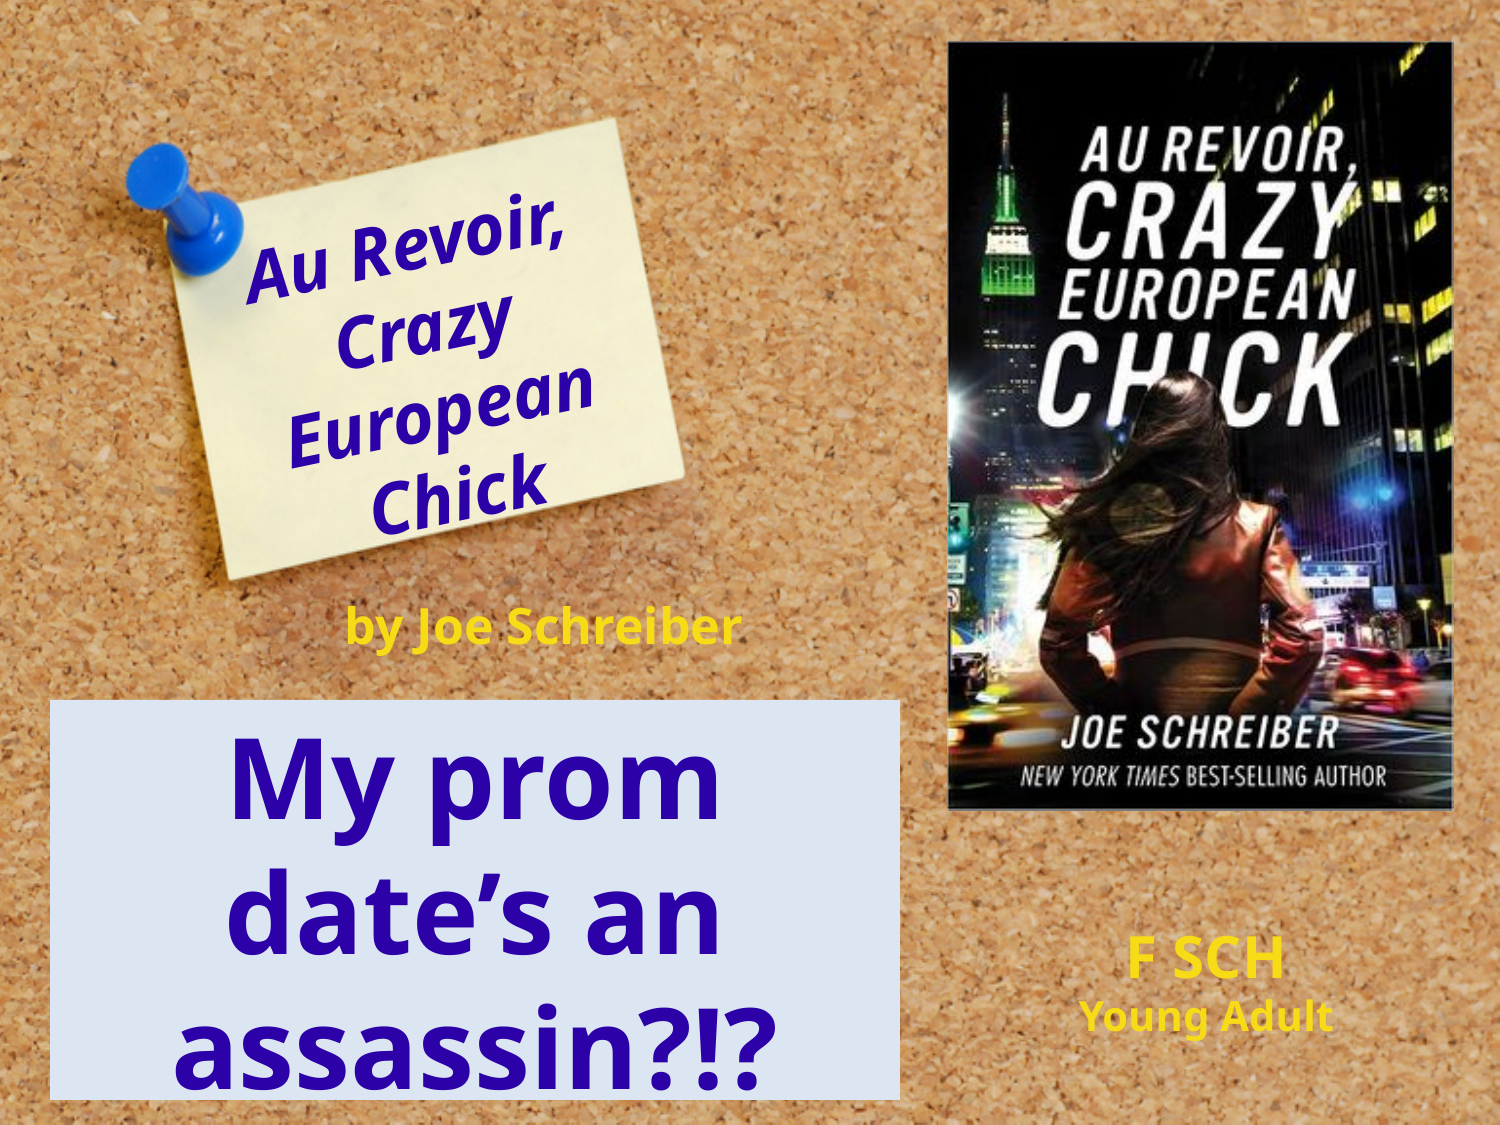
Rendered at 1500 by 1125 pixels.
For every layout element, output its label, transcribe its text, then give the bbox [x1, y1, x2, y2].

list My prom date’s an assassin?!? [50, 699, 900, 1100]
title Au Revoir, Crazy European Chick [174, 174, 688, 561]
text_box F SCH Young Adult [1037, 912, 1375, 1048]
picture [0, 0, 1500, 1125]
text_box by Joe Schreiber [150, 587, 938, 663]
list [947, 41, 1455, 811]
